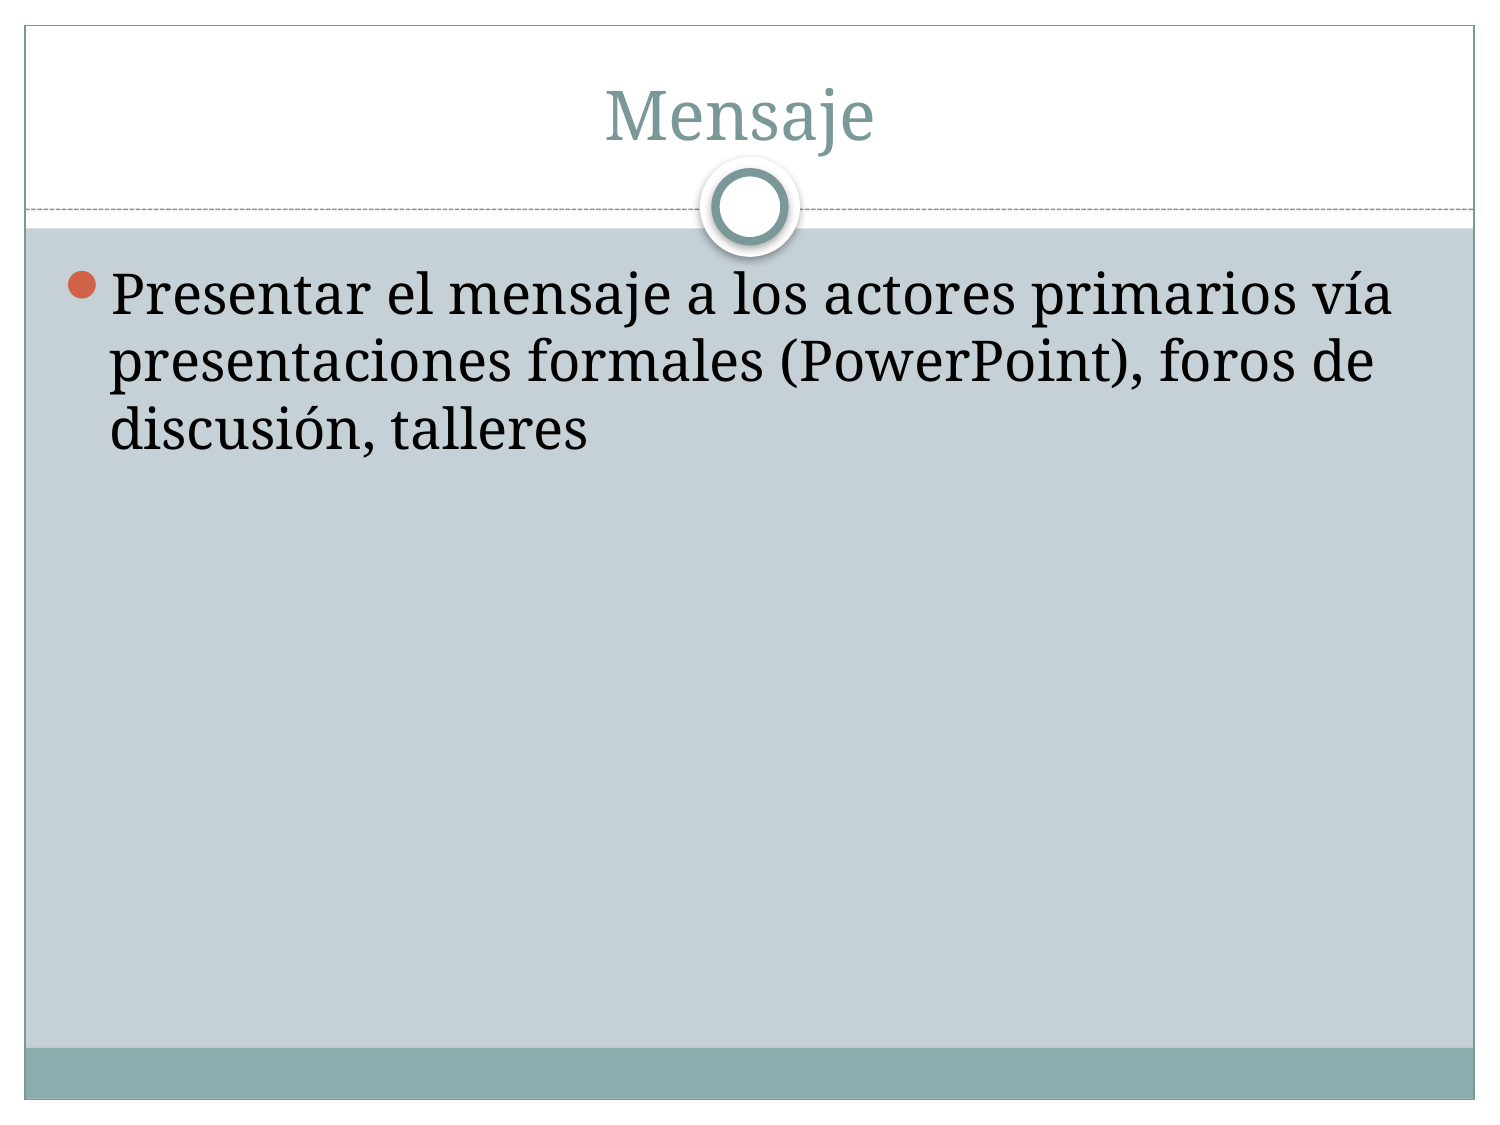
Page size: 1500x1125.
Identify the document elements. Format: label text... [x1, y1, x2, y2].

list Presentar el mensaje a los actores primarios vía presentaciones formales (PowerPoint), foros de discusión, talleres [49, 250, 1445, 1001]
title Mensaje [49, 37, 1450, 162]
